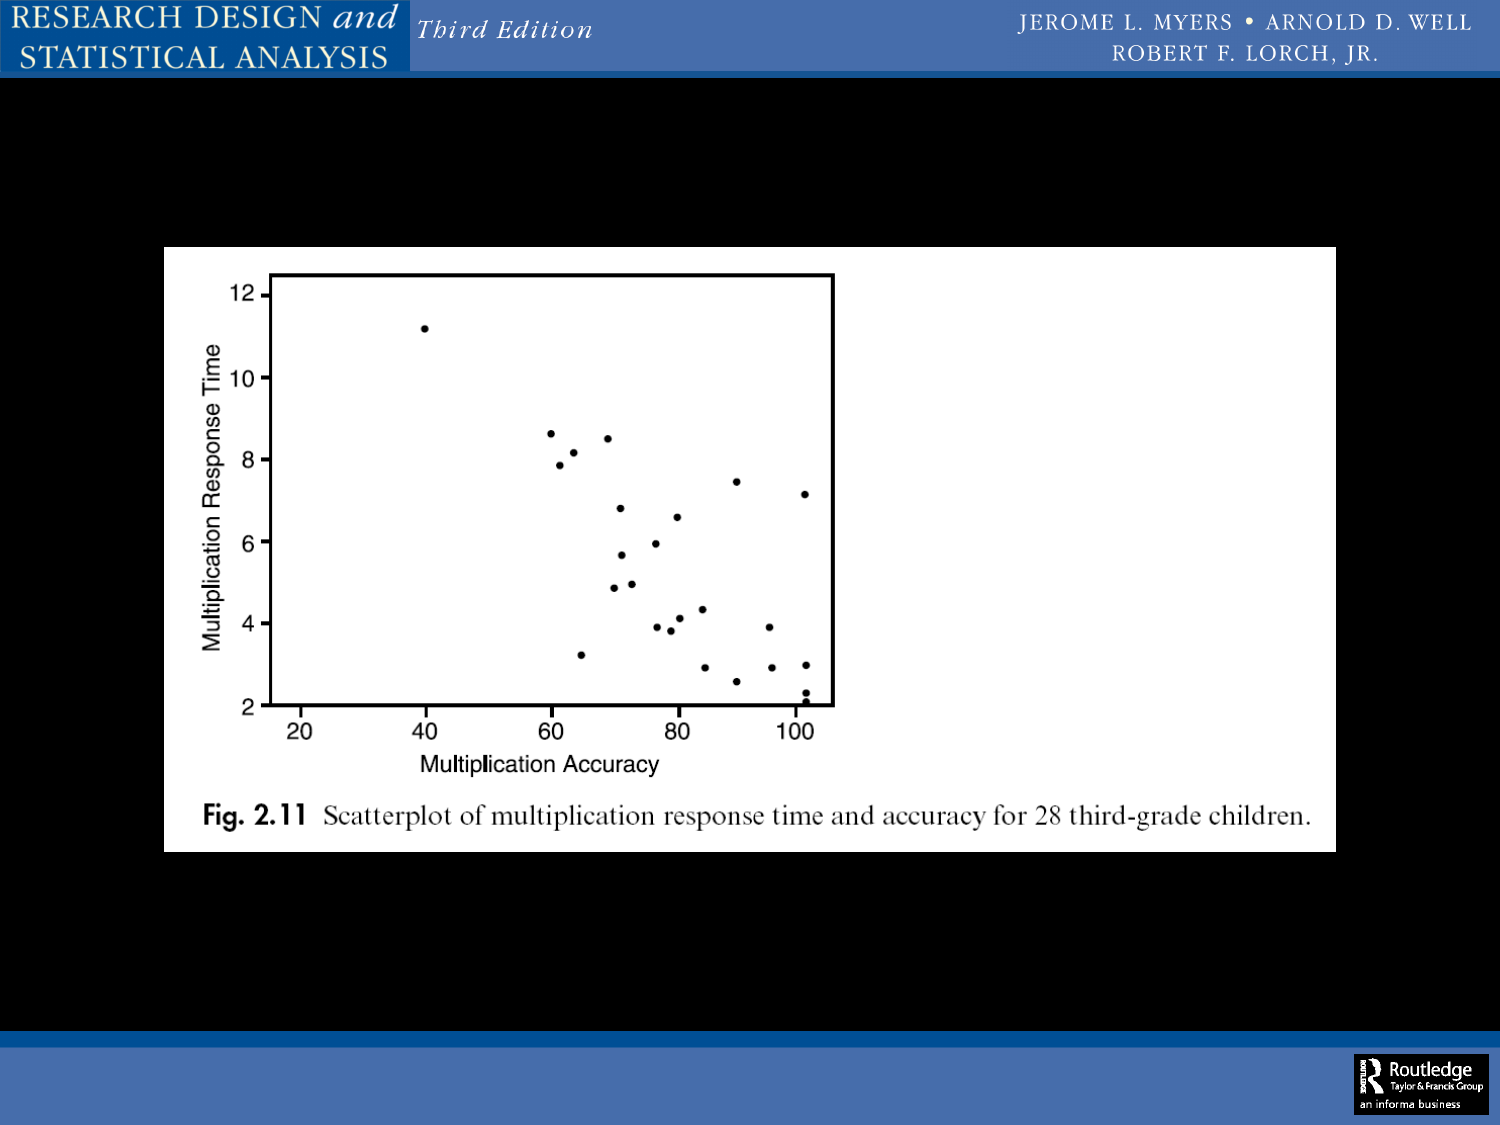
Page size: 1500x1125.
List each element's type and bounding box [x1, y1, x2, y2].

picture [0, 1031, 1500, 1125]
list [163, 246, 1337, 852]
picture [0, 0, 1500, 78]
